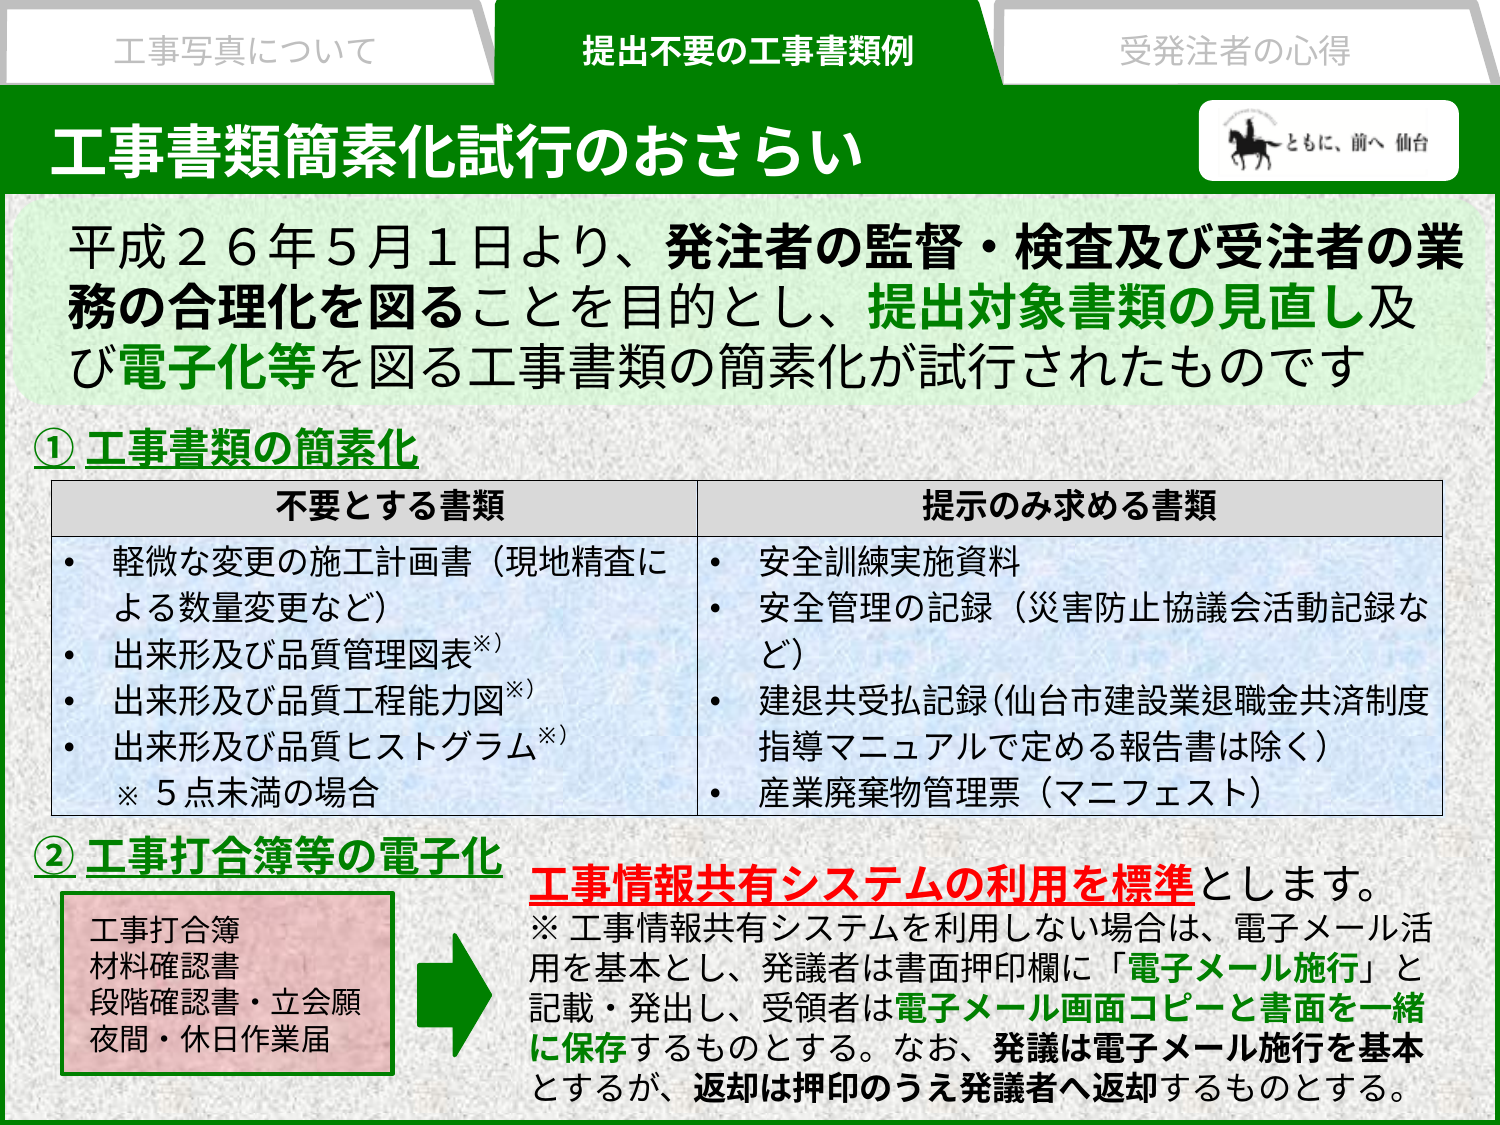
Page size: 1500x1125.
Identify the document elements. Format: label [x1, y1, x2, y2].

text_box [0, 3, 1500, 1125]
text_box [4, 479, 1447, 864]
